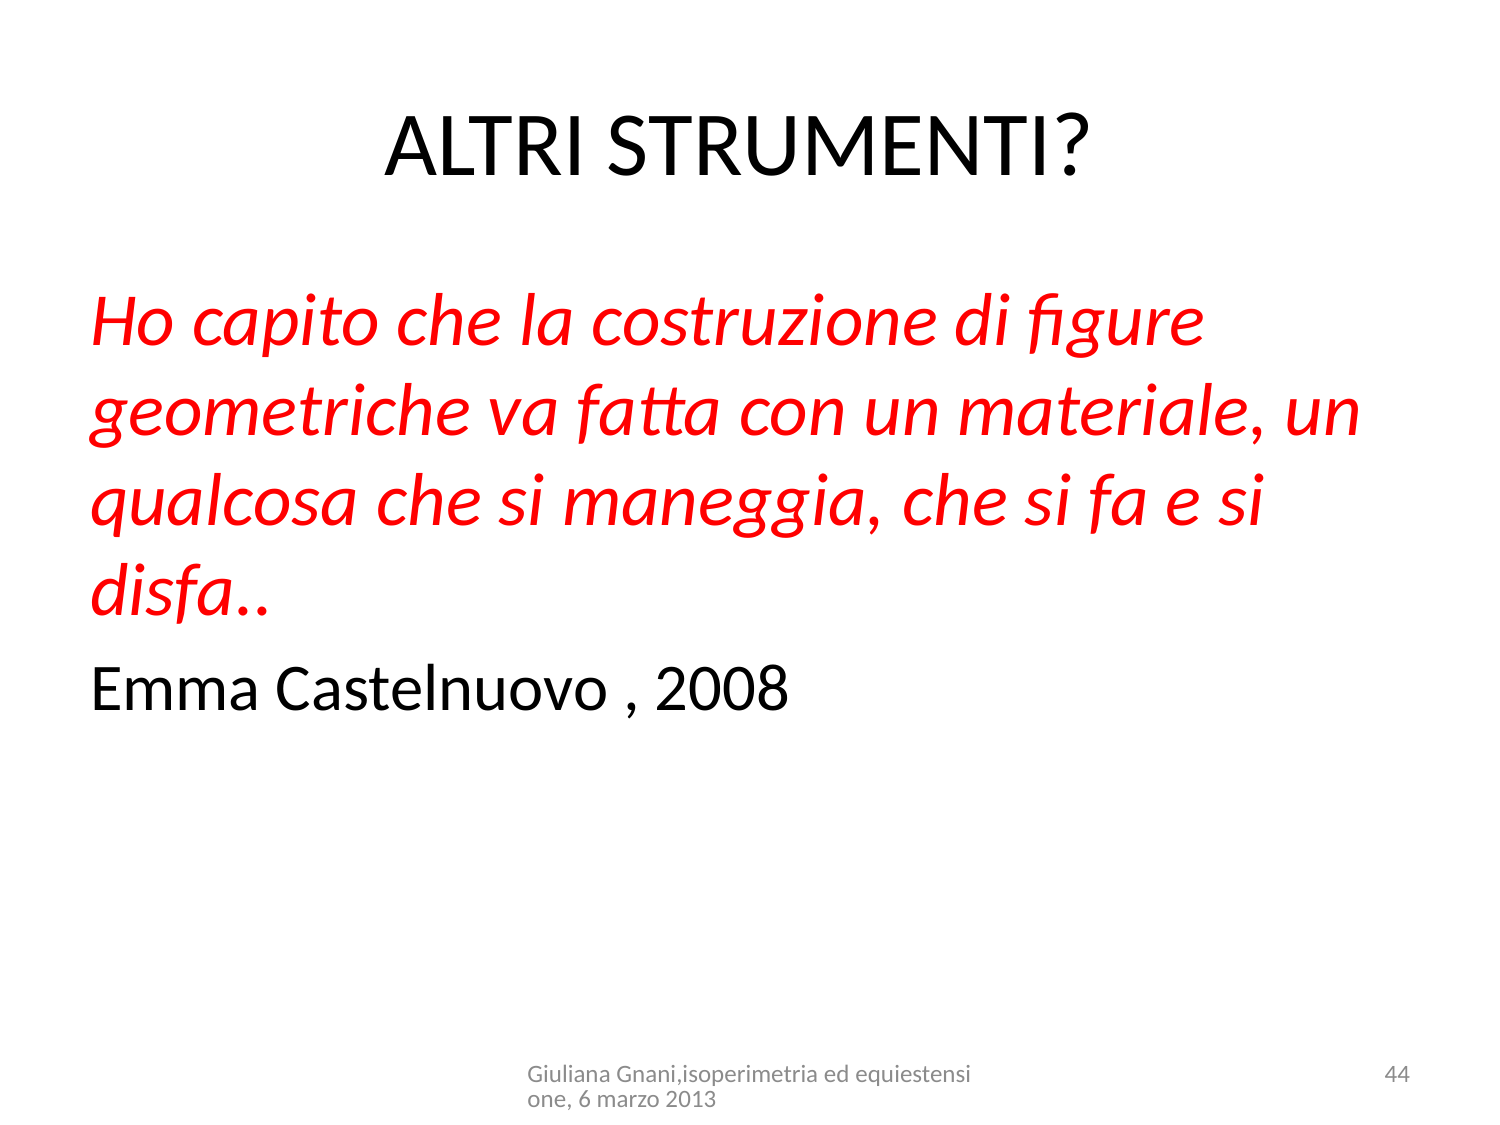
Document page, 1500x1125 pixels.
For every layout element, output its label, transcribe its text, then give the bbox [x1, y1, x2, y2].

footer Giuliana Gnani,isoperimetria ed equiestensione, 6 marzo 2013 [512, 1042, 988, 1103]
title ALTRI STRUMENTI? [75, 45, 1425, 233]
slide_number 44 [1074, 1042, 1425, 1103]
list Ho capito che la costruzione di figure geometriche va fatta con un materiale, un qualcosa che si maneggia, che si fa e si disfa.. Emma Castelnuovo , 2008 [75, 262, 1425, 1005]
